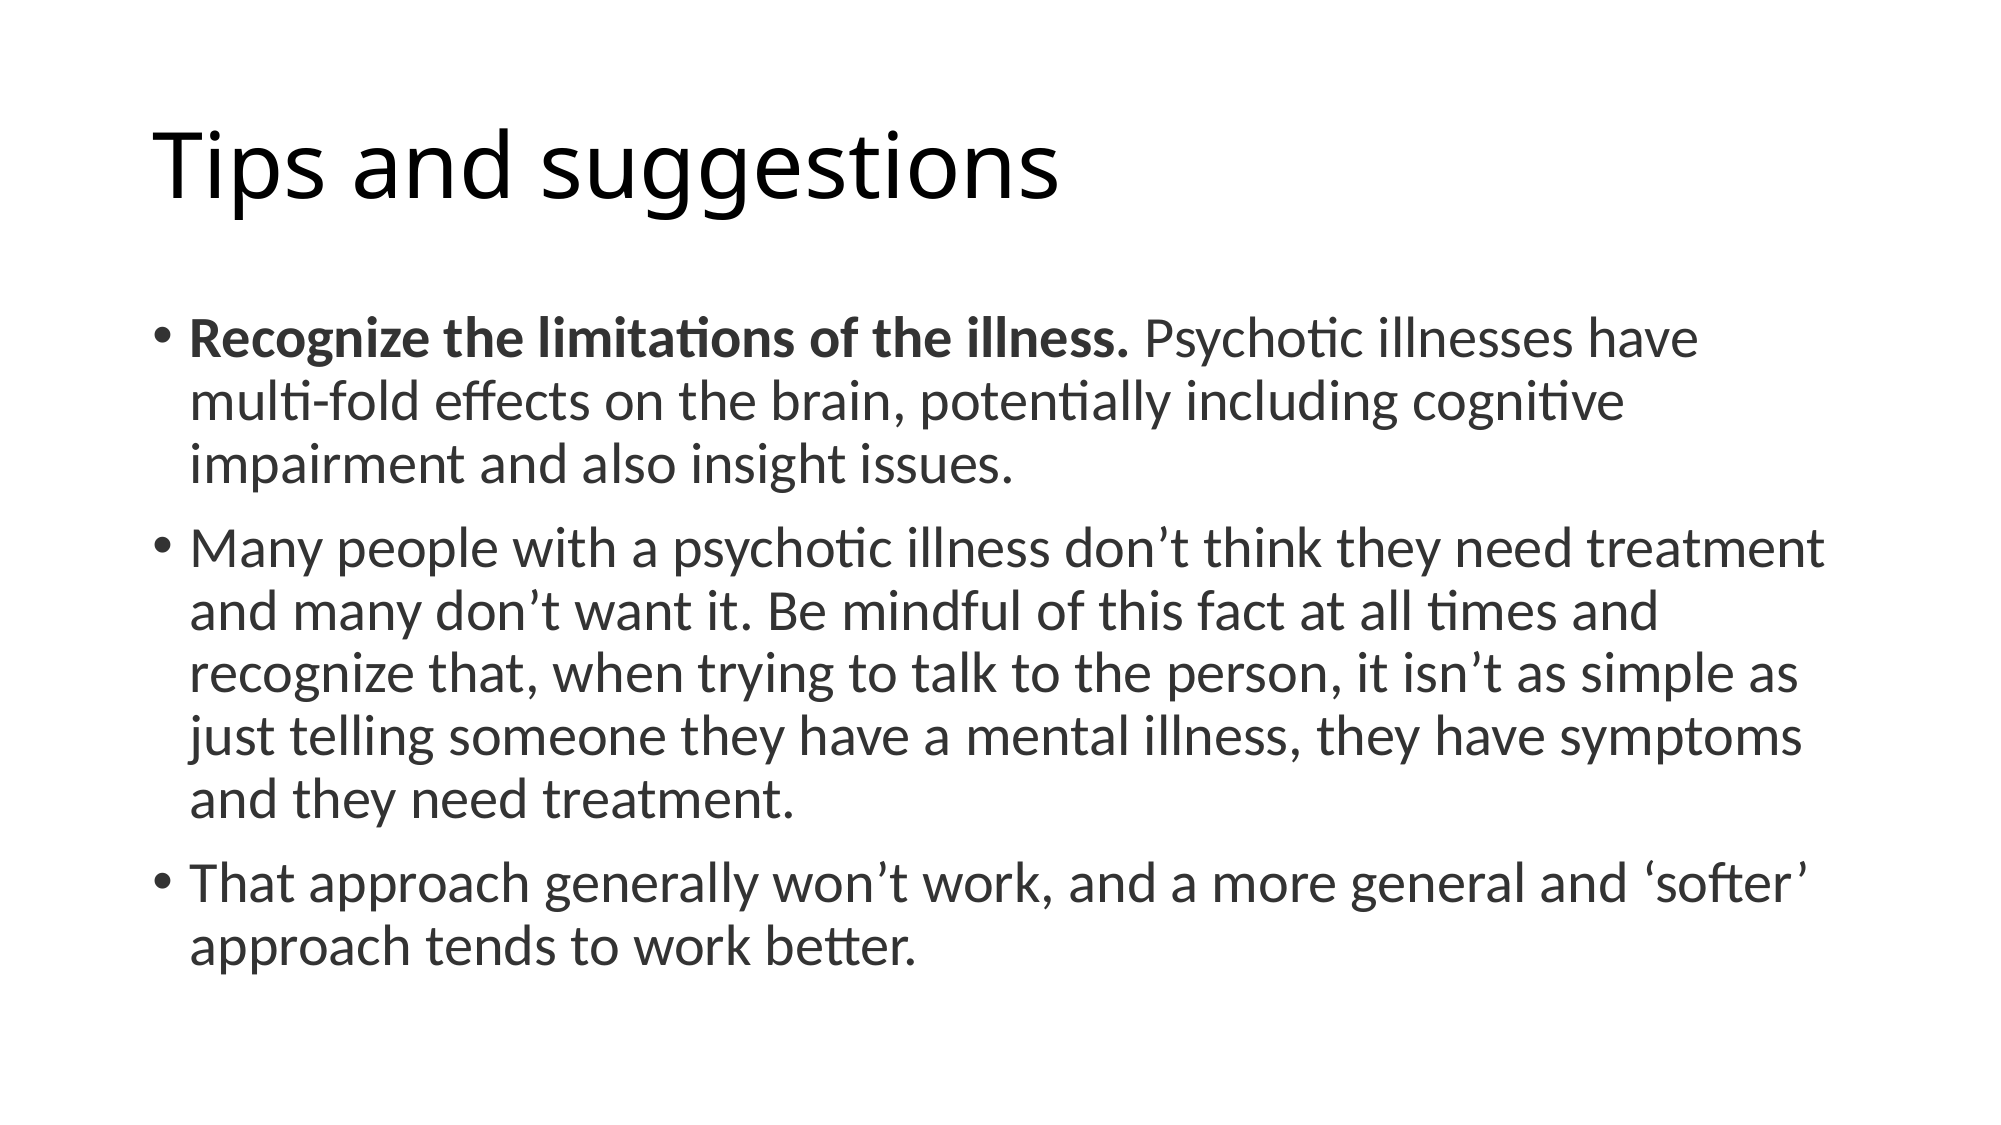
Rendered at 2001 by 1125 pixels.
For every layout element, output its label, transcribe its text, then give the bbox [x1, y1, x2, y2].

title Tips and suggestions [137, 59, 1863, 278]
list Recognize the limitations of the illness. Psychotic illnesses have multi-fold effects on the brain, potentially including cognitive impairment and also insight issues. Many people with a psychotic illness don’t think they need treatment and many don’t want it. Be mindful of this fact at all times and recognize that, when trying to talk to the person, it isn’t as simple as just telling someone they have a mental illness, they have symptoms and they need treatment. That approach generally won’t work, and a more general and ‘softer’ approach tends to work better. [137, 299, 1863, 1014]
